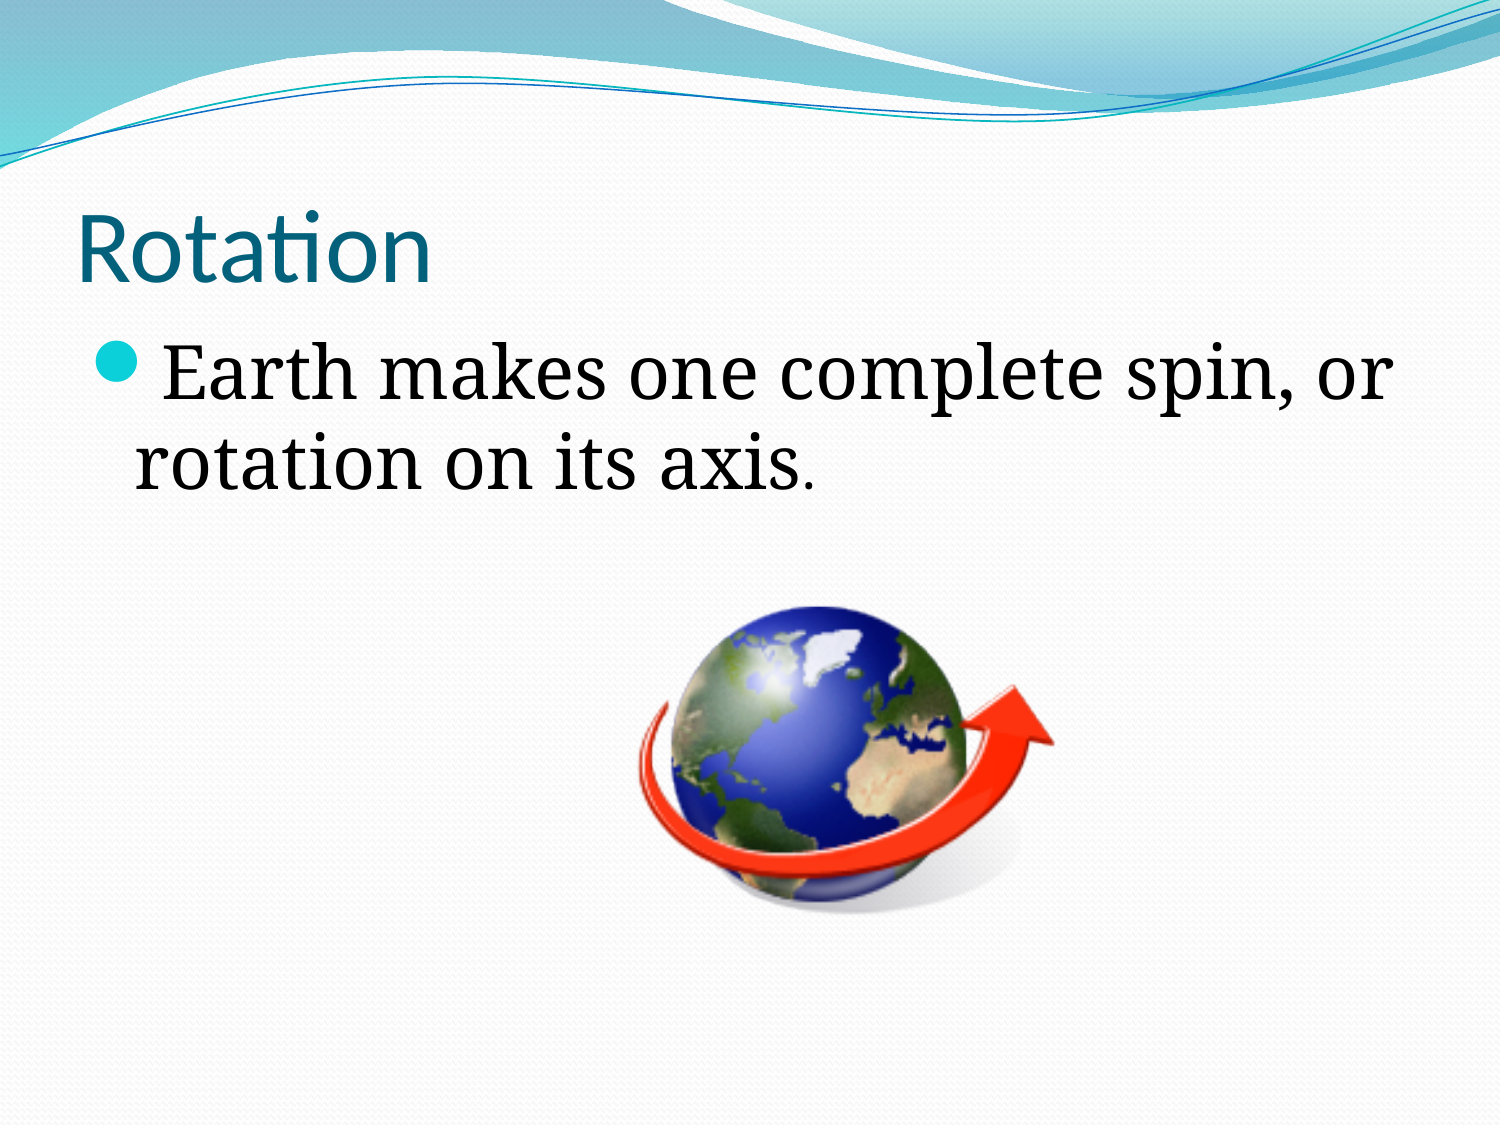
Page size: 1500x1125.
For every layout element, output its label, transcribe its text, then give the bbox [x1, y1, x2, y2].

list Earth makes one complete spin, or rotation on its axis. [75, 317, 1425, 1038]
title Rotation [75, 115, 1425, 303]
picture [612, 524, 1079, 991]
